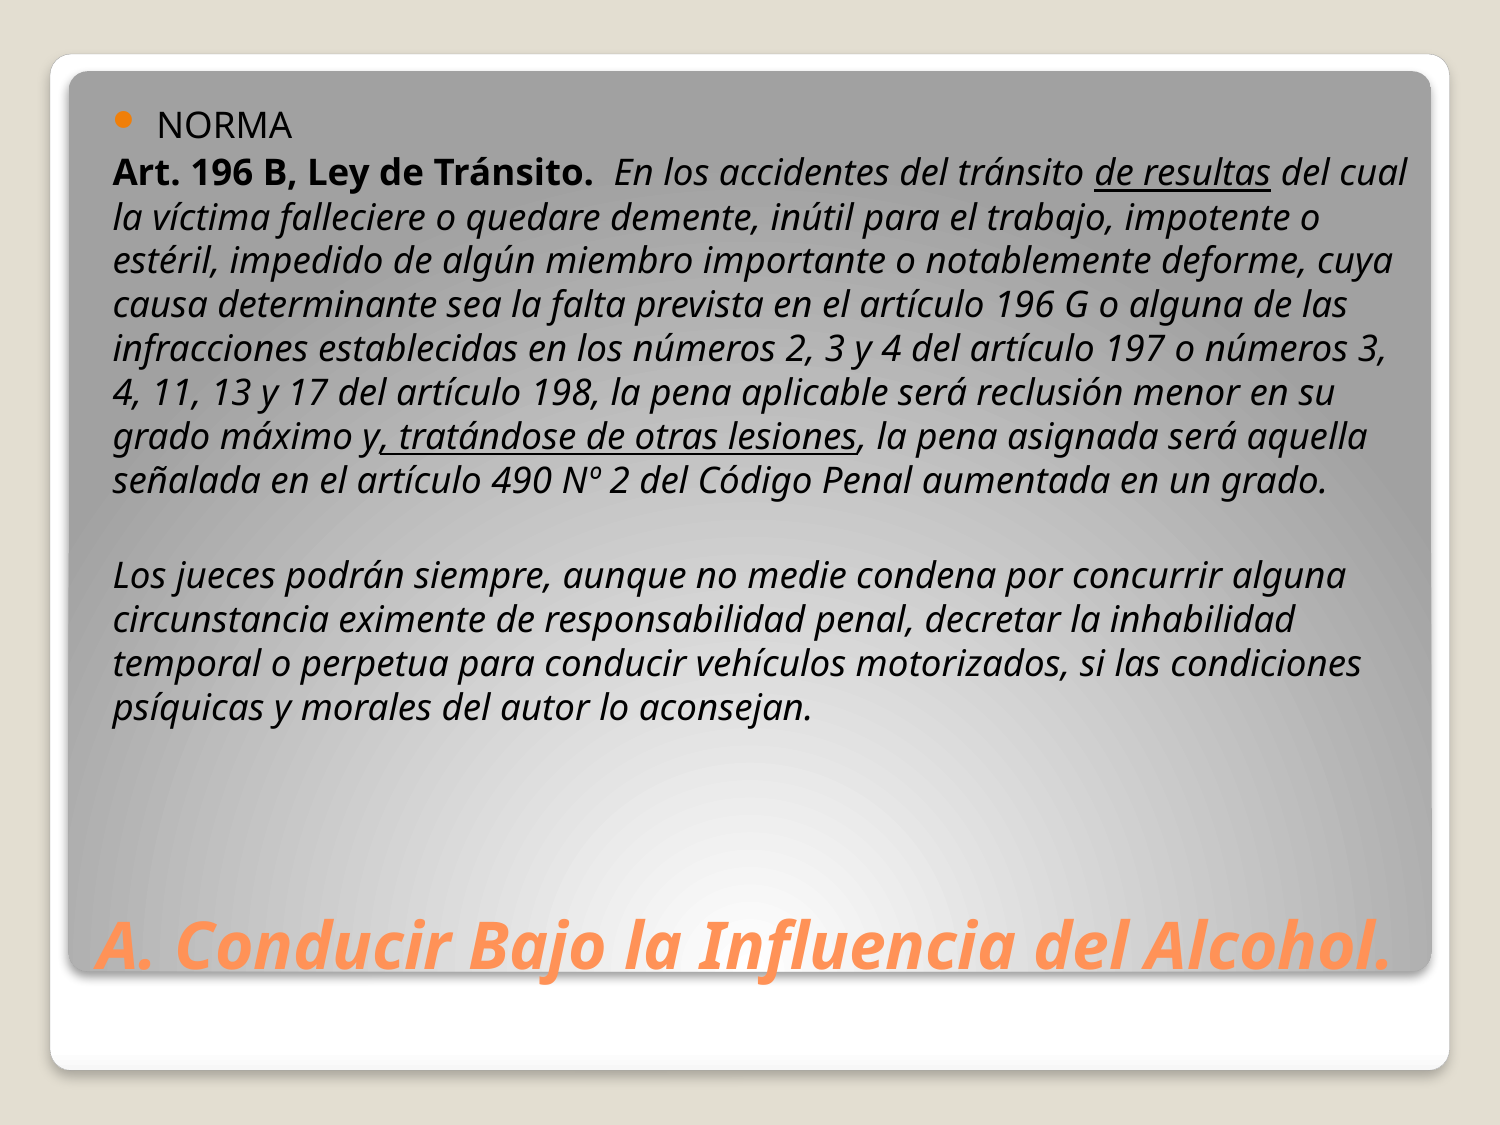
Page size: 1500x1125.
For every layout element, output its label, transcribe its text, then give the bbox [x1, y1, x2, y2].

title A. Conducir Bajo la Influencia del Alcohol. [82, 817, 1425, 990]
list NORMA Art. 196 B, Ley de Tránsito. En los accidentes del tránsito de resultas del cual la víctima falleciere o quedare demente, inútil para el trabajo, impotente o estéril, impedido de algún miembro importante o notablemente deforme, cuya causa determinante sea la falta prevista en el artículo 196 G o alguna de las infracciones establecidas en los números 2, 3 y 4 del artículo 197 o números 3, 4, 11, 13 y 17 del artículo 198, la pena aplicable será reclusión menor en su grado máximo y, tratándose de otras lesiones, la pena asignada será aquella señalada en el artículo 490 Nº 2 del Código Penal aumentada en un grado. Los jueces podrán siempre, aunque no medie condena por concurrir alguna circunstancia eximente de responsabilidad penal, decretar la inhabilidad temporal o perpetua para conducir vehículos motorizados, si las condiciones psíquicas y morales del autor lo aconsejan. [82, 86, 1425, 774]
